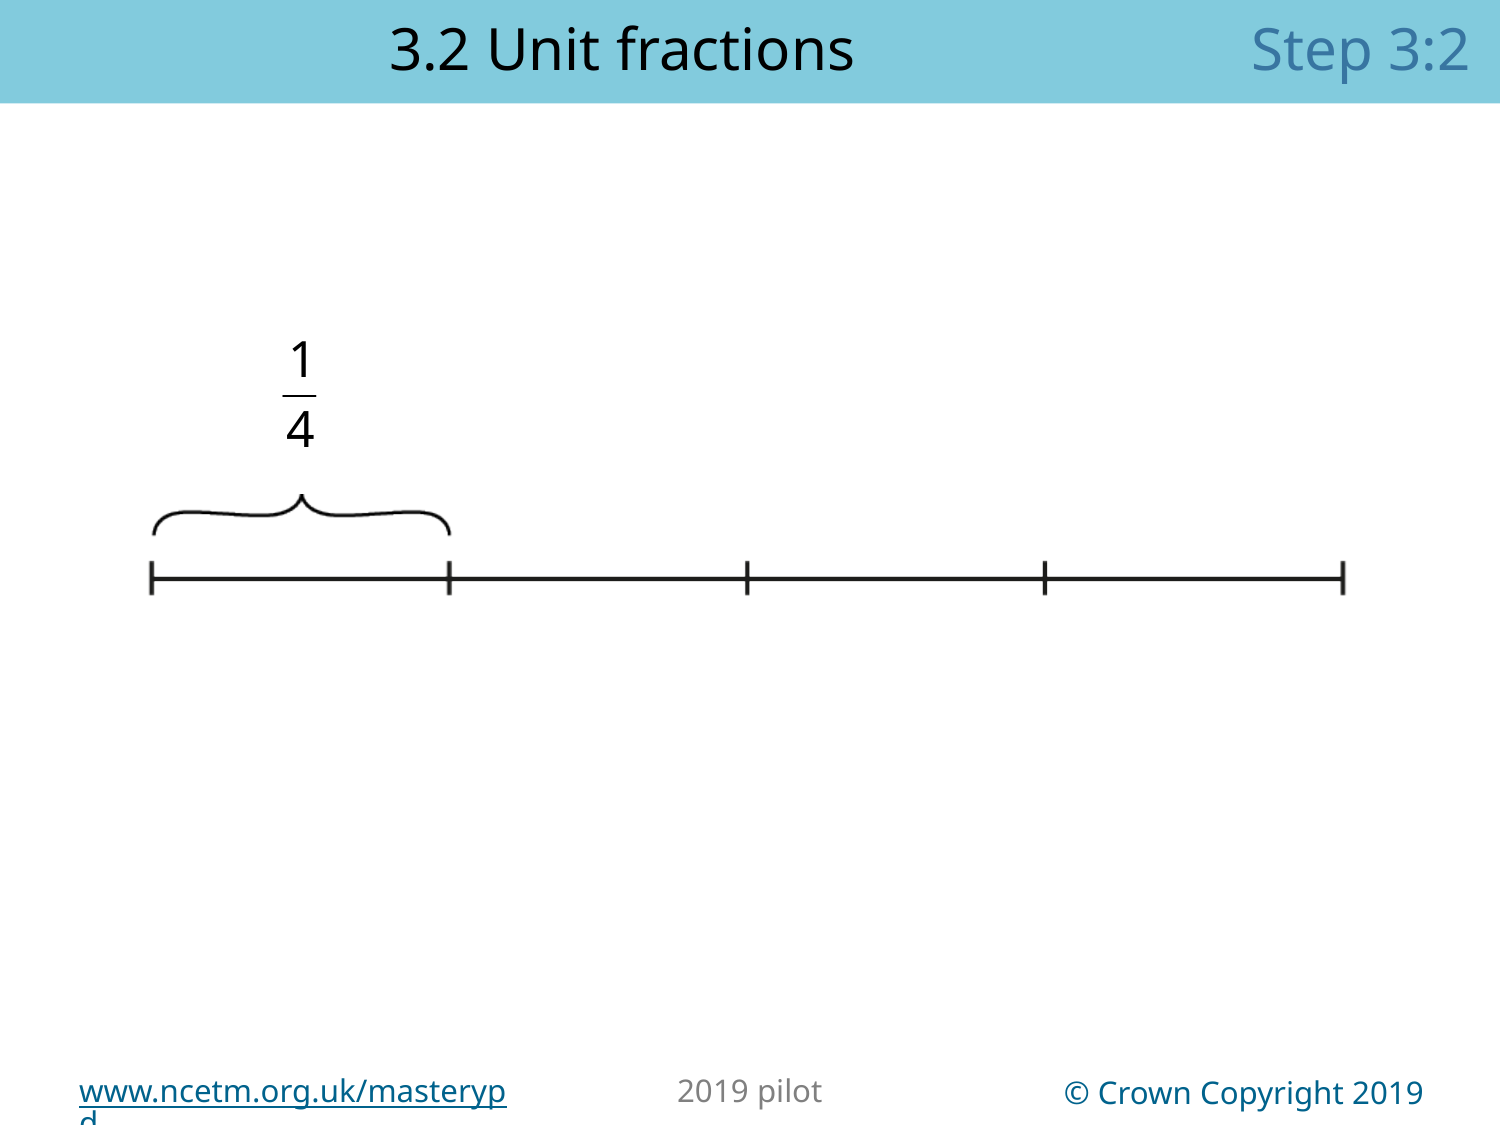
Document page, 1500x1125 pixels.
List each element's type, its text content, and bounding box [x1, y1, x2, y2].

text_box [279, 333, 321, 453]
list 3.2 Unit fractions Step 3:2 [0, 0, 1500, 104]
picture [101, 494, 1399, 631]
